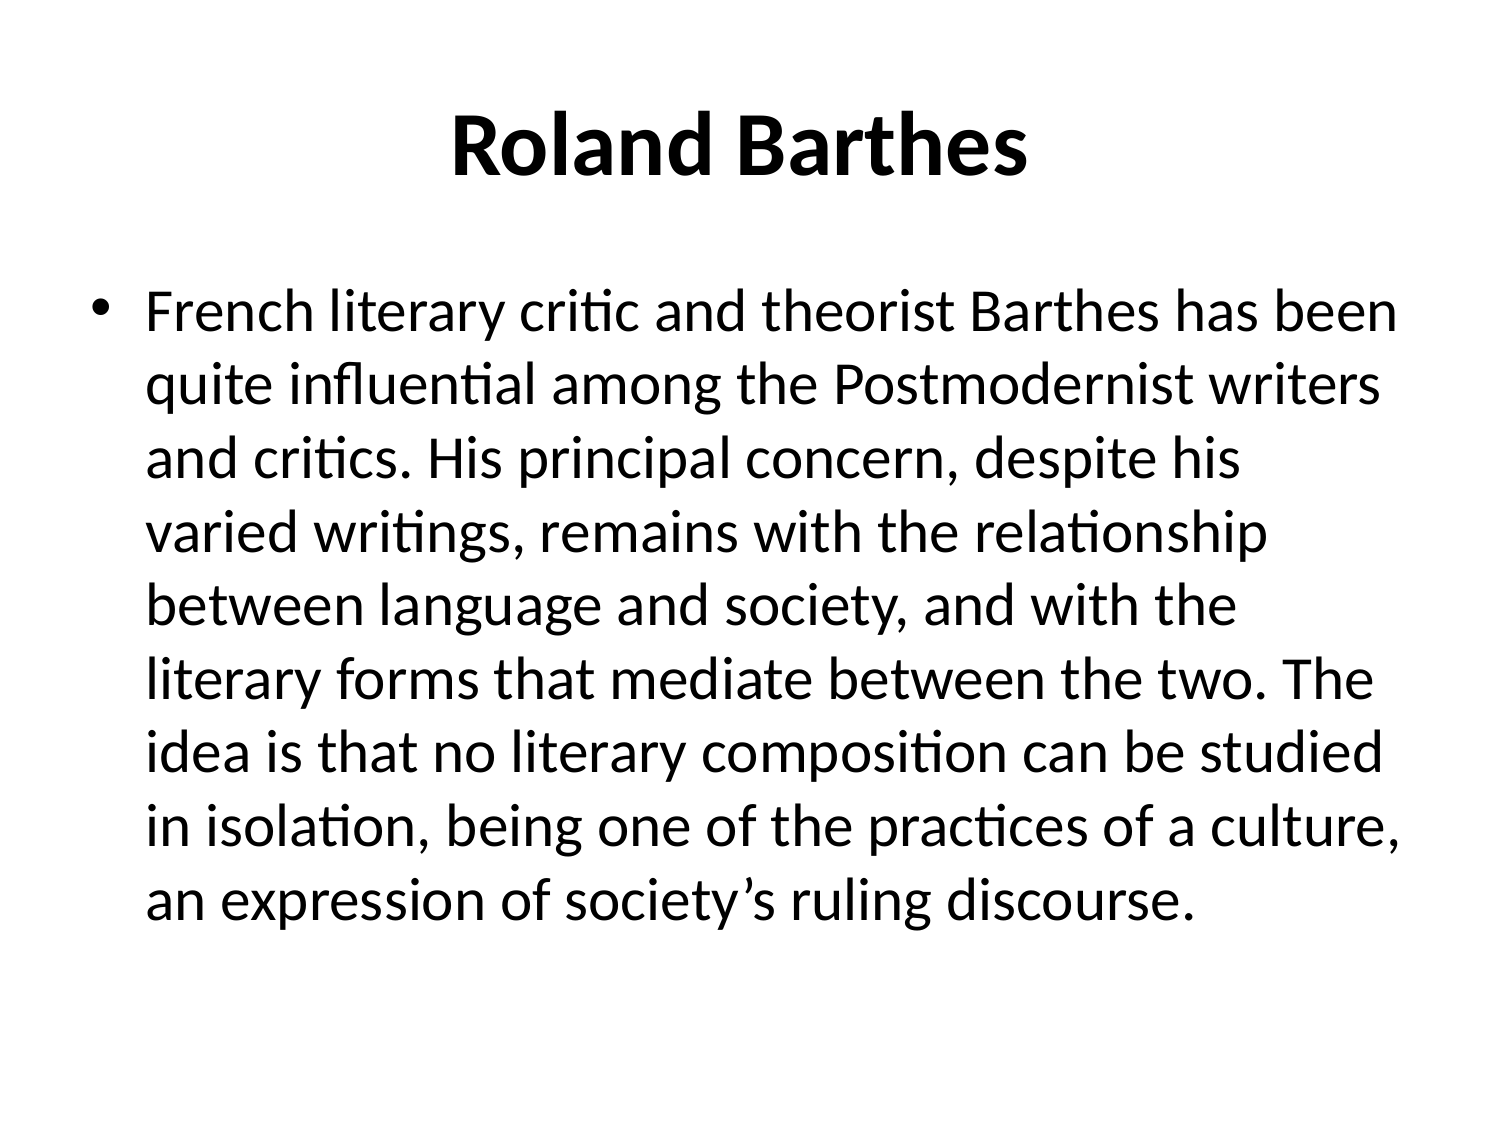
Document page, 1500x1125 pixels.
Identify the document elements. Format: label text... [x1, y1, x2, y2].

list French literary critic and theorist Barthes has been quite influential among the Postmodernist writers and critics. His principal concern, despite his varied writings, remains with the relationship between language and society, and with the literary forms that mediate between the two. The idea is that no literary composition can be studied in isolation, being one of the practices of a culture, an expression of society’s ruling discourse. [75, 262, 1425, 1005]
title Roland Barthes [75, 45, 1425, 233]
